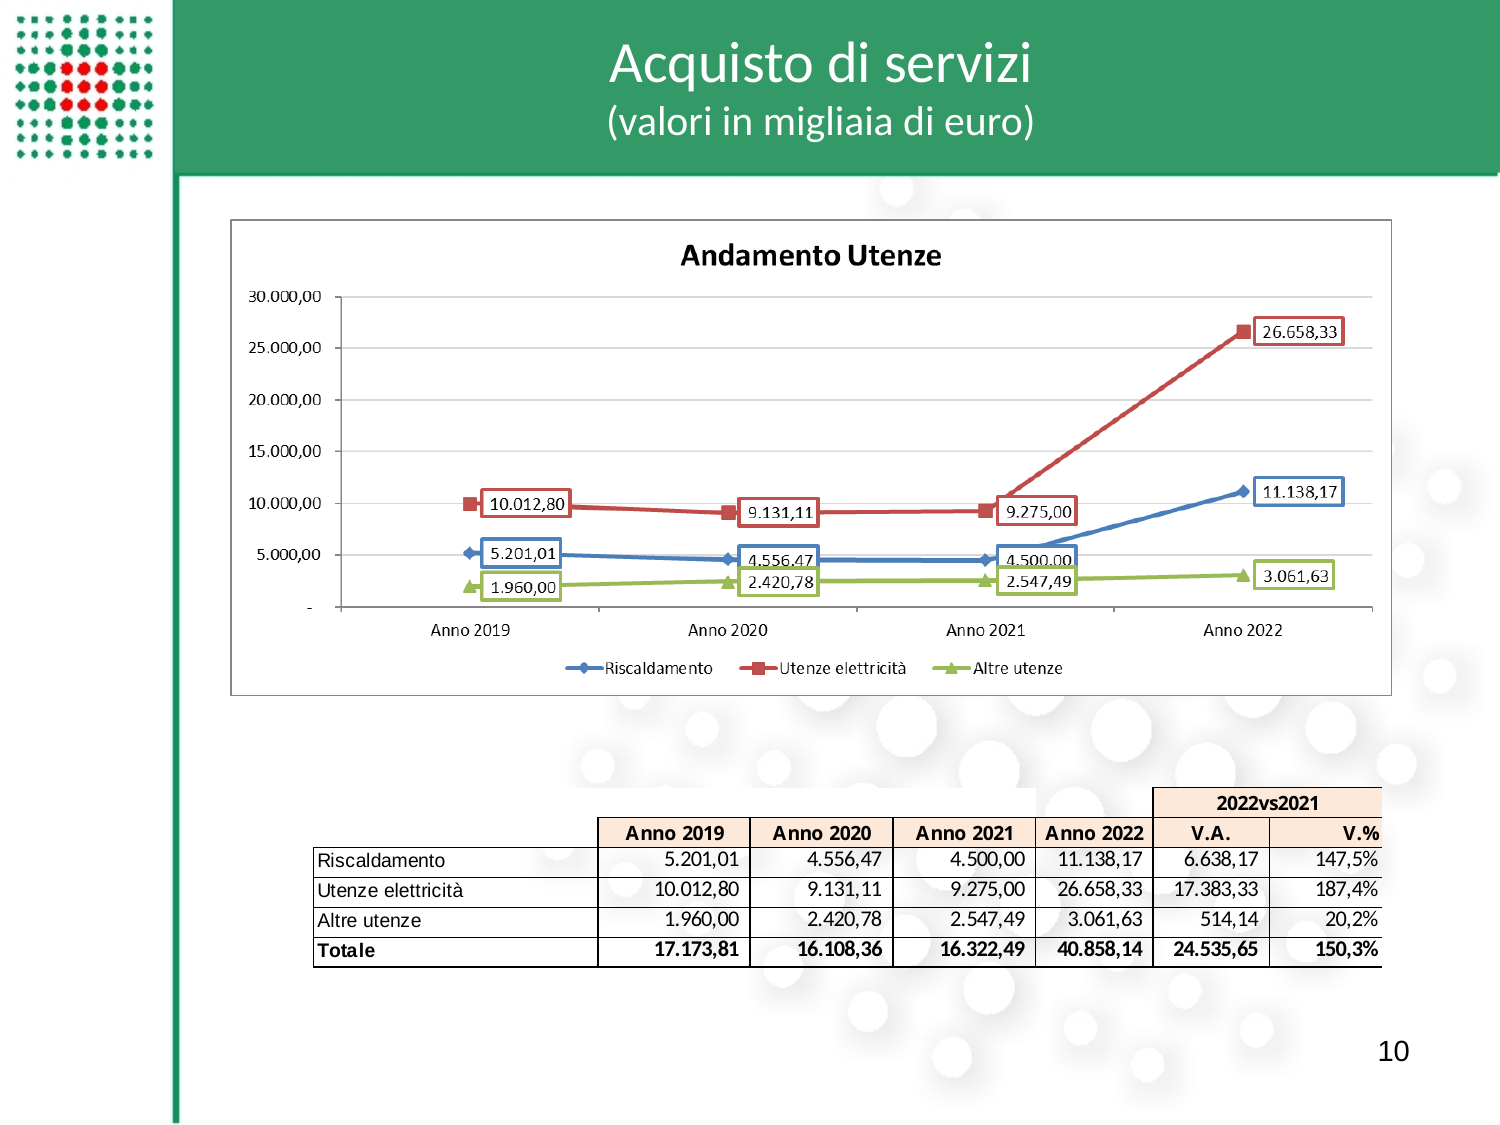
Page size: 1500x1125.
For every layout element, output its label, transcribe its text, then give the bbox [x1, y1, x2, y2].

picture [0, 182, 1500, 1125]
picture [0, 0, 174, 55]
slide_number 10 [1074, 1024, 1426, 1103]
text_box Acquisto di servizi (valori in migliaia di euro) [0, 55, 1500, 182]
